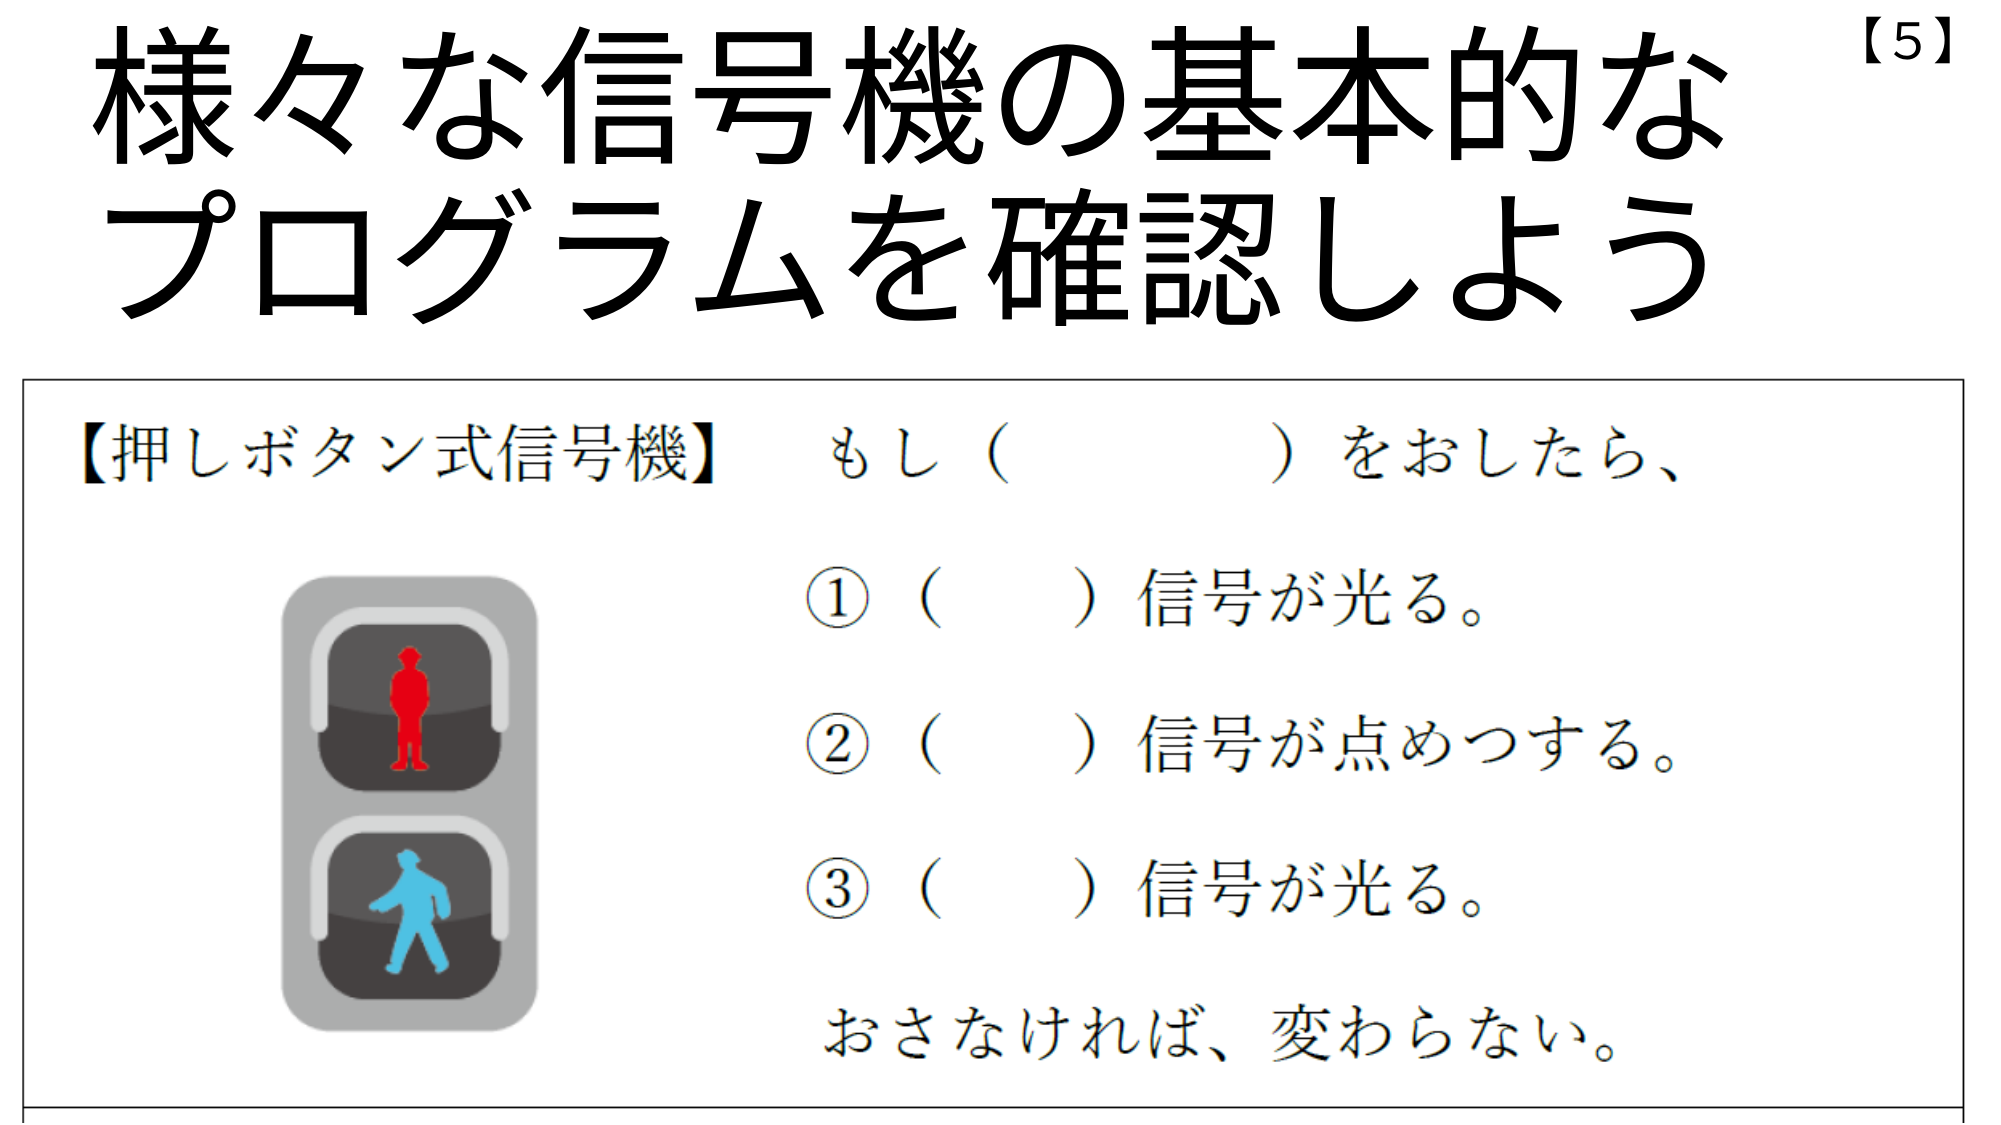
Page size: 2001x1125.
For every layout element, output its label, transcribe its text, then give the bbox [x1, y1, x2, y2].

picture [13, 368, 1979, 1123]
text_box 【５】 [1818, 1, 2000, 77]
title 様々な信号機の基本的な プログラムを確認しよう [74, 1, 1910, 368]
